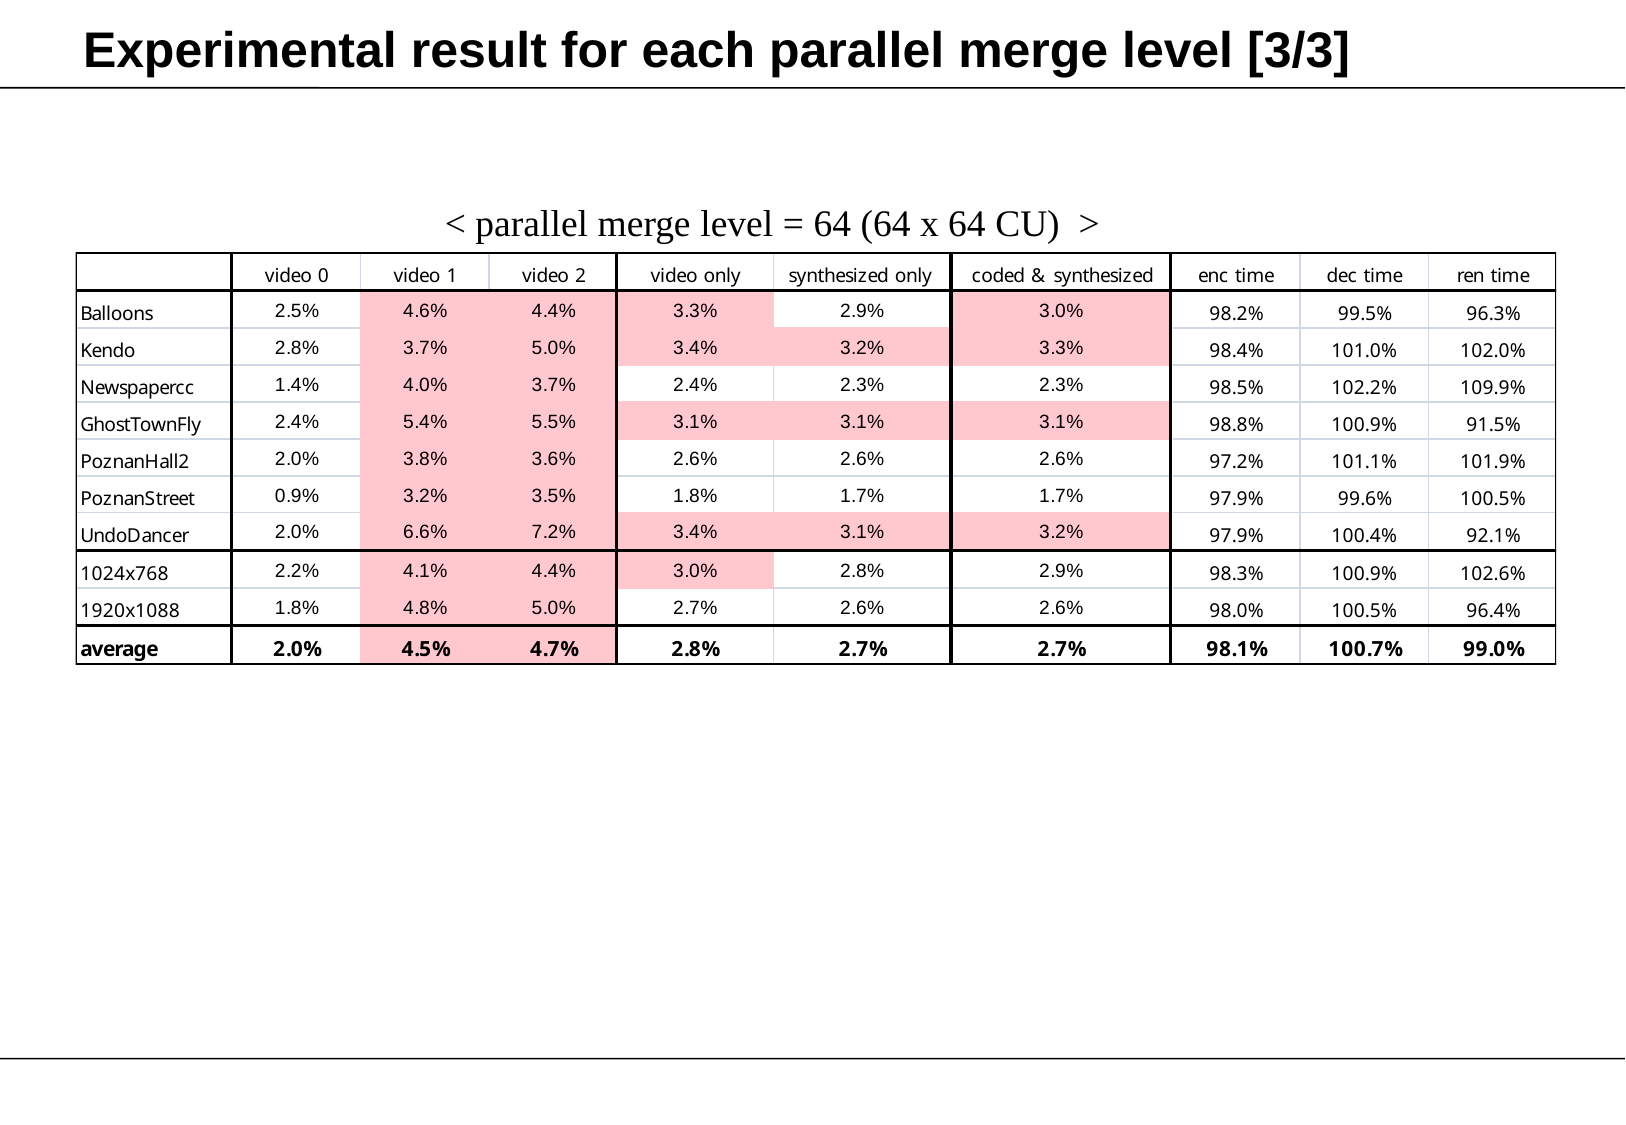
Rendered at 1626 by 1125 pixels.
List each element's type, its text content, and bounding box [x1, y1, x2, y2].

picture [74, 251, 1557, 666]
title Experimental result for each parallel merge level [3/3] [68, 9, 1484, 79]
text_box < parallel merge level = 64 (64 x 64 CU) > [235, 191, 1311, 250]
